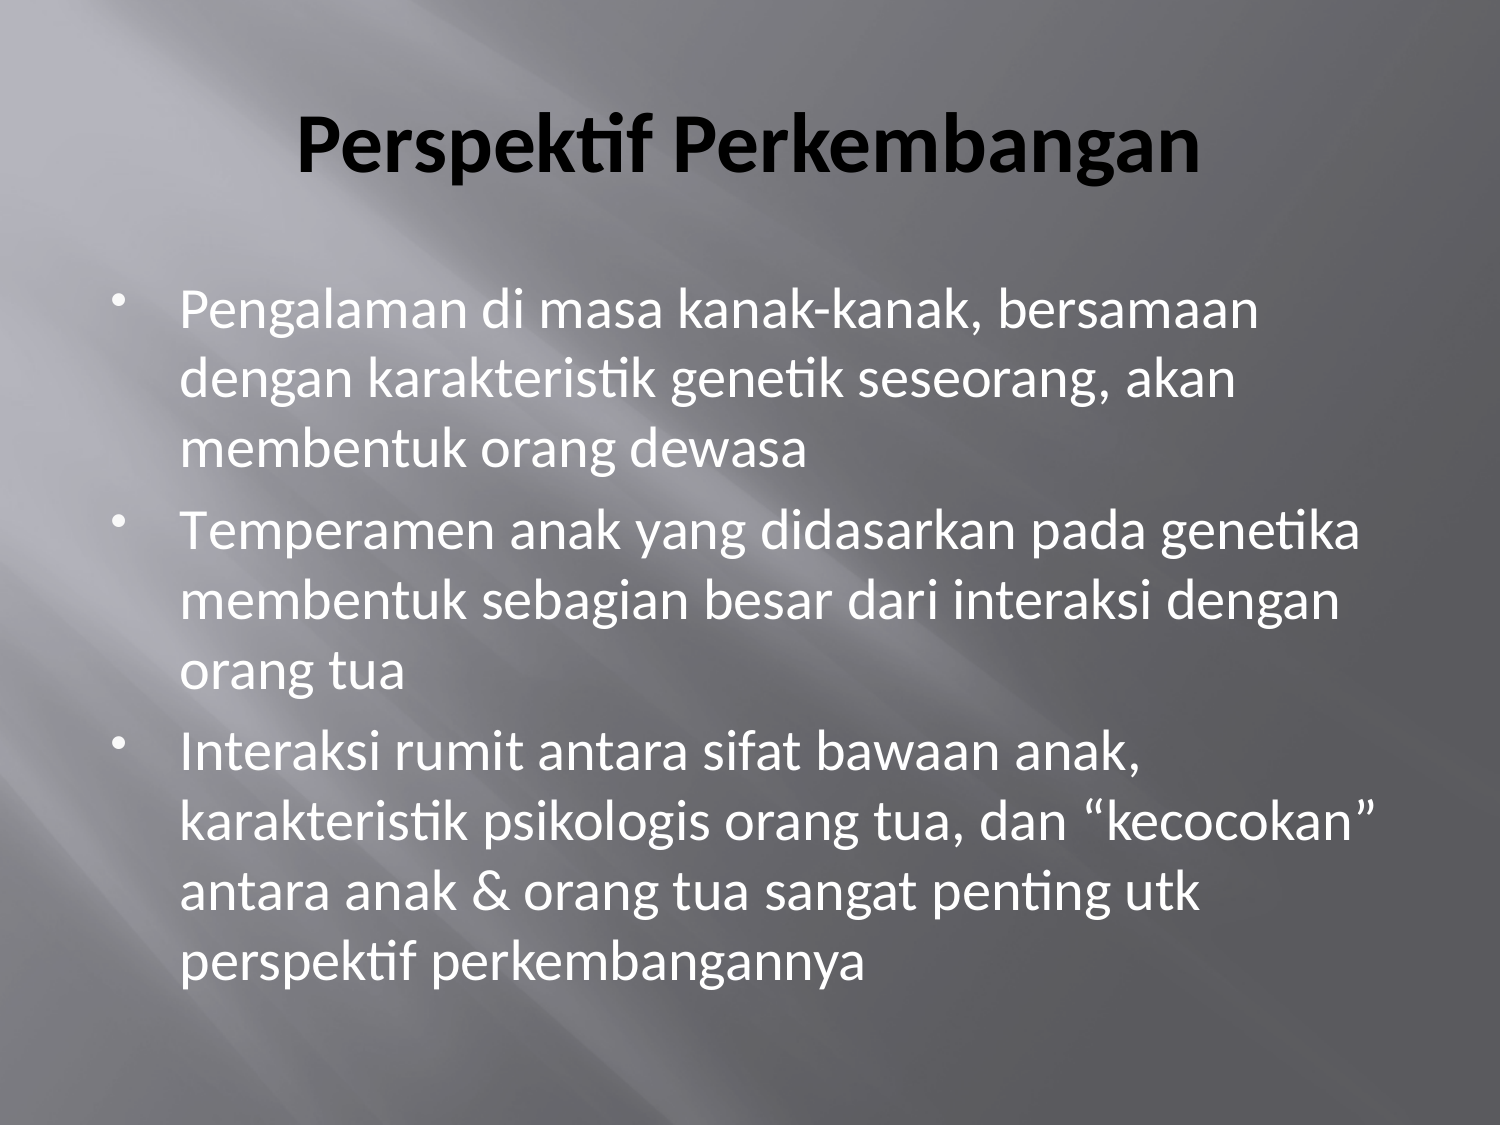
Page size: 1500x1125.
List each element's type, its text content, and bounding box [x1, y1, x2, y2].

title Perspektif Perkembangan [75, 45, 1425, 233]
list Pengalaman di masa kanak-kanak, bersamaan dengan karakteristik genetik seseorang, akan membentuk orang dewasa Temperamen anak yang didasarkan pada genetika membentuk sebagian besar dari interaksi dengan orang tua Interaksi rumit antara sifat bawaan anak, karakteristik psikologis orang tua, dan “kecocokan” antara anak & orang tua sangat penting utk perspektif perkembangannya [75, 262, 1425, 1035]
